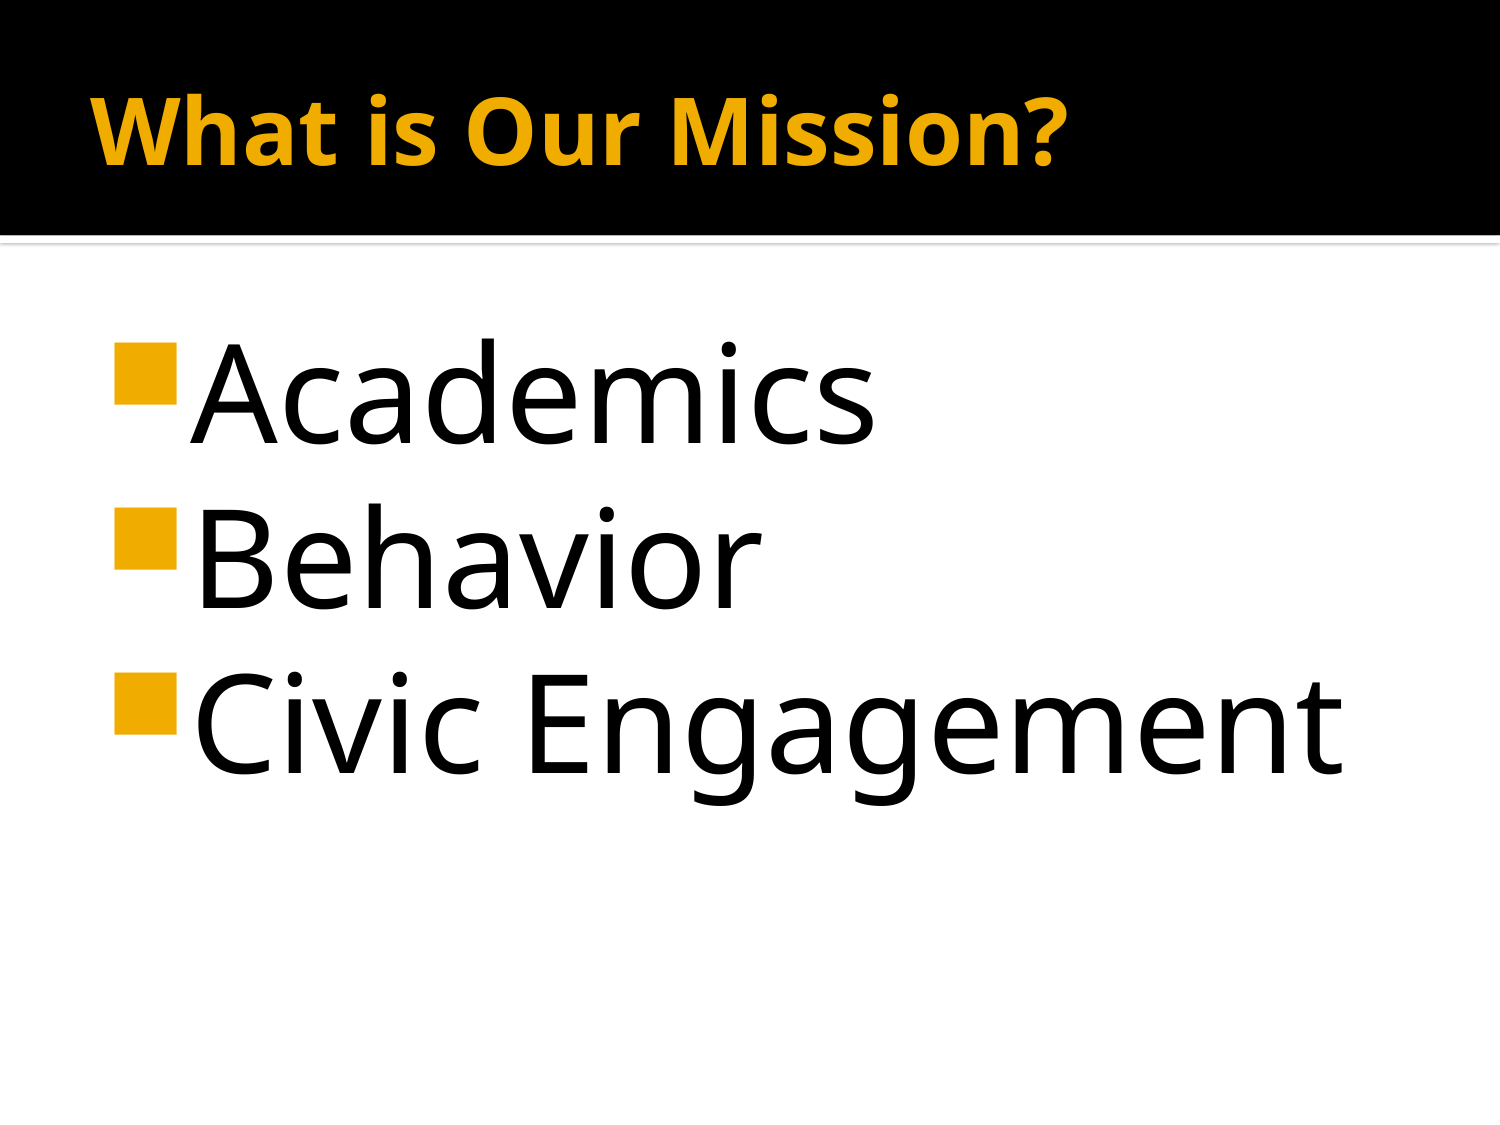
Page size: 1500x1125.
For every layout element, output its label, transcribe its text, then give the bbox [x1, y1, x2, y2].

title What is Our Mission? [75, 25, 1425, 231]
list Academics Behavior Civic Engagement [75, 291, 1425, 1050]
